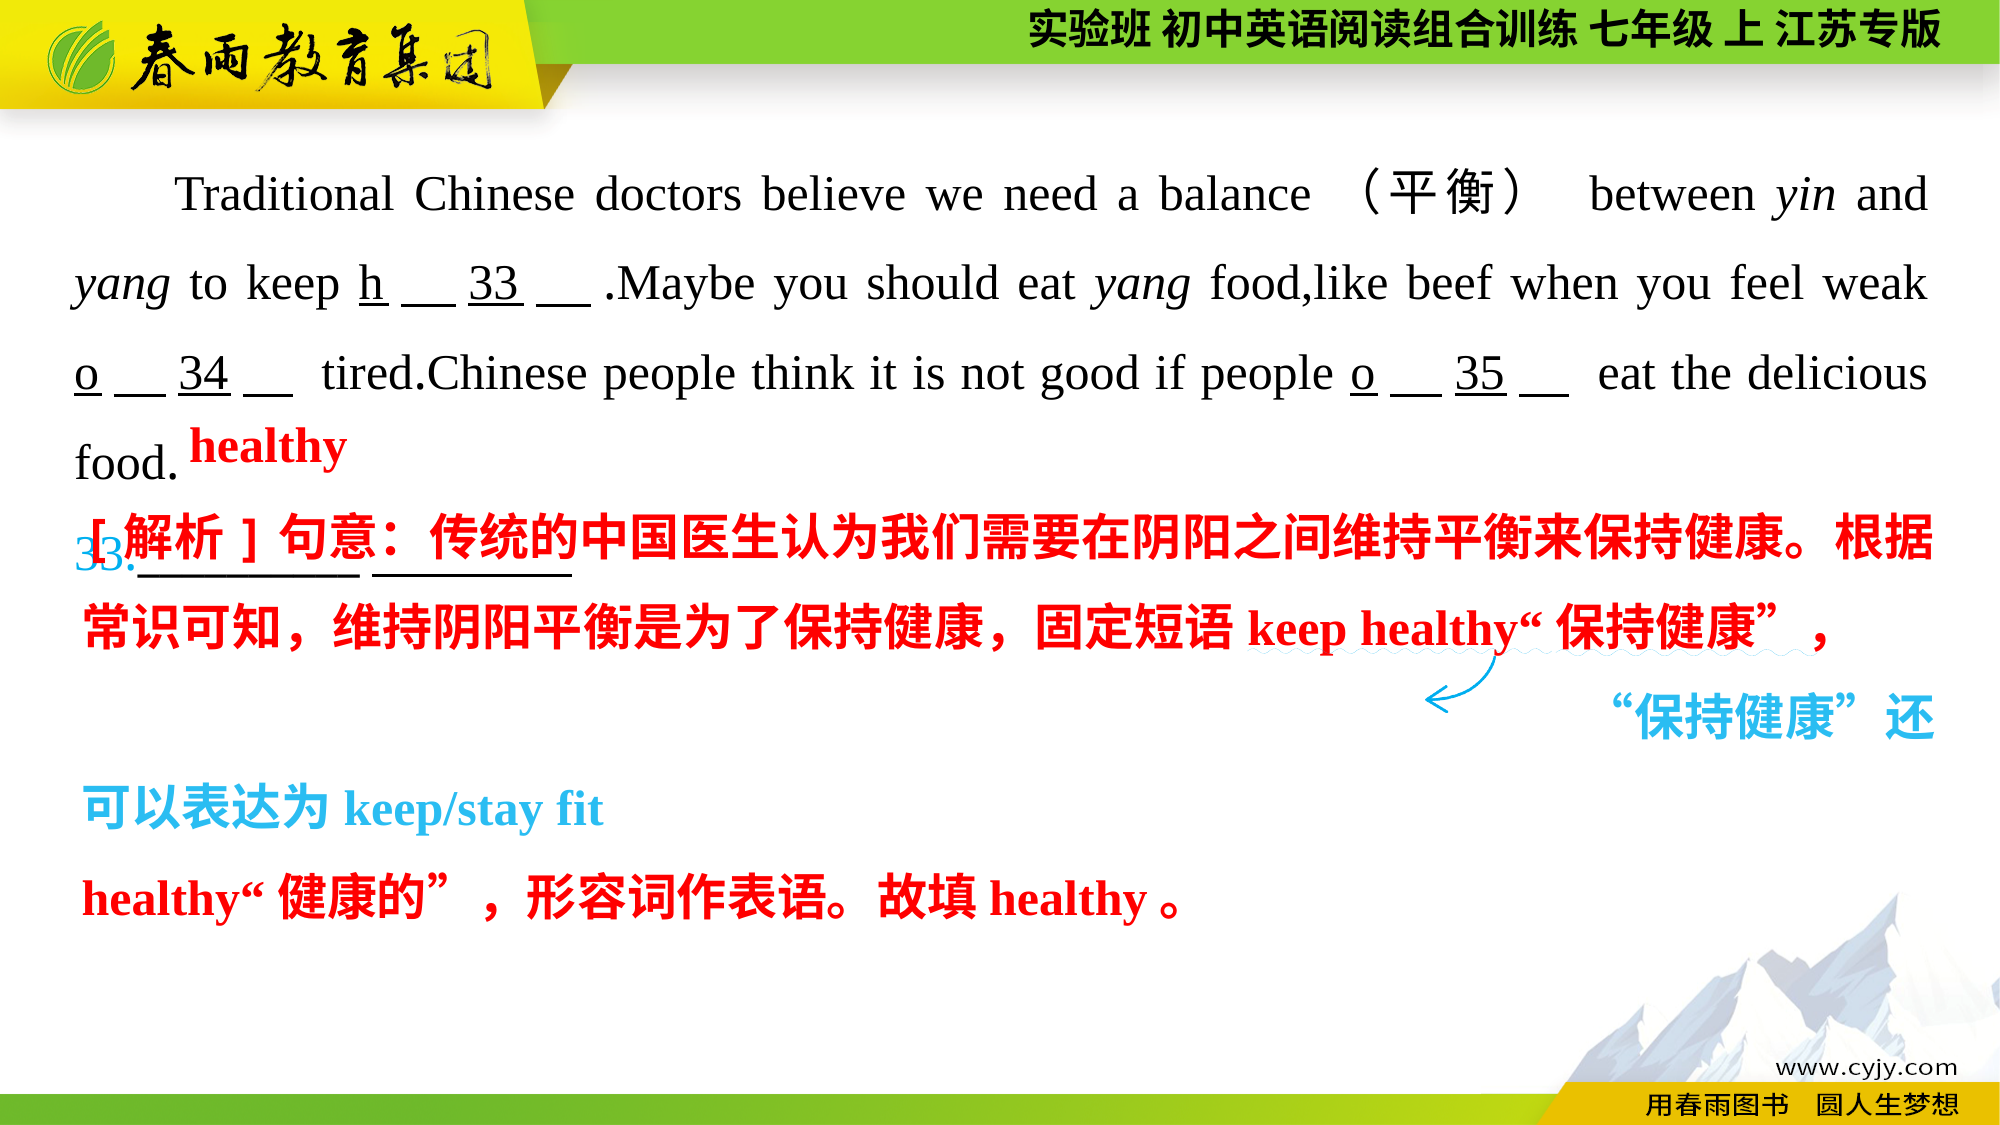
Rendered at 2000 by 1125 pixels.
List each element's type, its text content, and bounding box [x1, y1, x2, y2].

list Traditional Chinese doctors believe we need a balance（平衡） between yin and yang to keep h 33 .Maybe you should eat yang food,like beef when you feel weak o 34 tired.Chinese people think it is not good if people o 35 eat the delicious food. 33.__________ [59, 122, 1944, 502]
text_box healthy [174, 404, 363, 467]
text_box [解析]句意：传统的中国医生认为我们需要在阴阳之间维持平衡来保持健康。根据常识可知，维持阴阳平衡是为了保持健康，固定短语keep healthy“保持健康”， “保持健康”还可以表达为keep/stay fit healthy“健康的”，形容词作表语。故填healthy。 [66, 467, 1951, 1023]
picture [0, 0, 2000, 1125]
